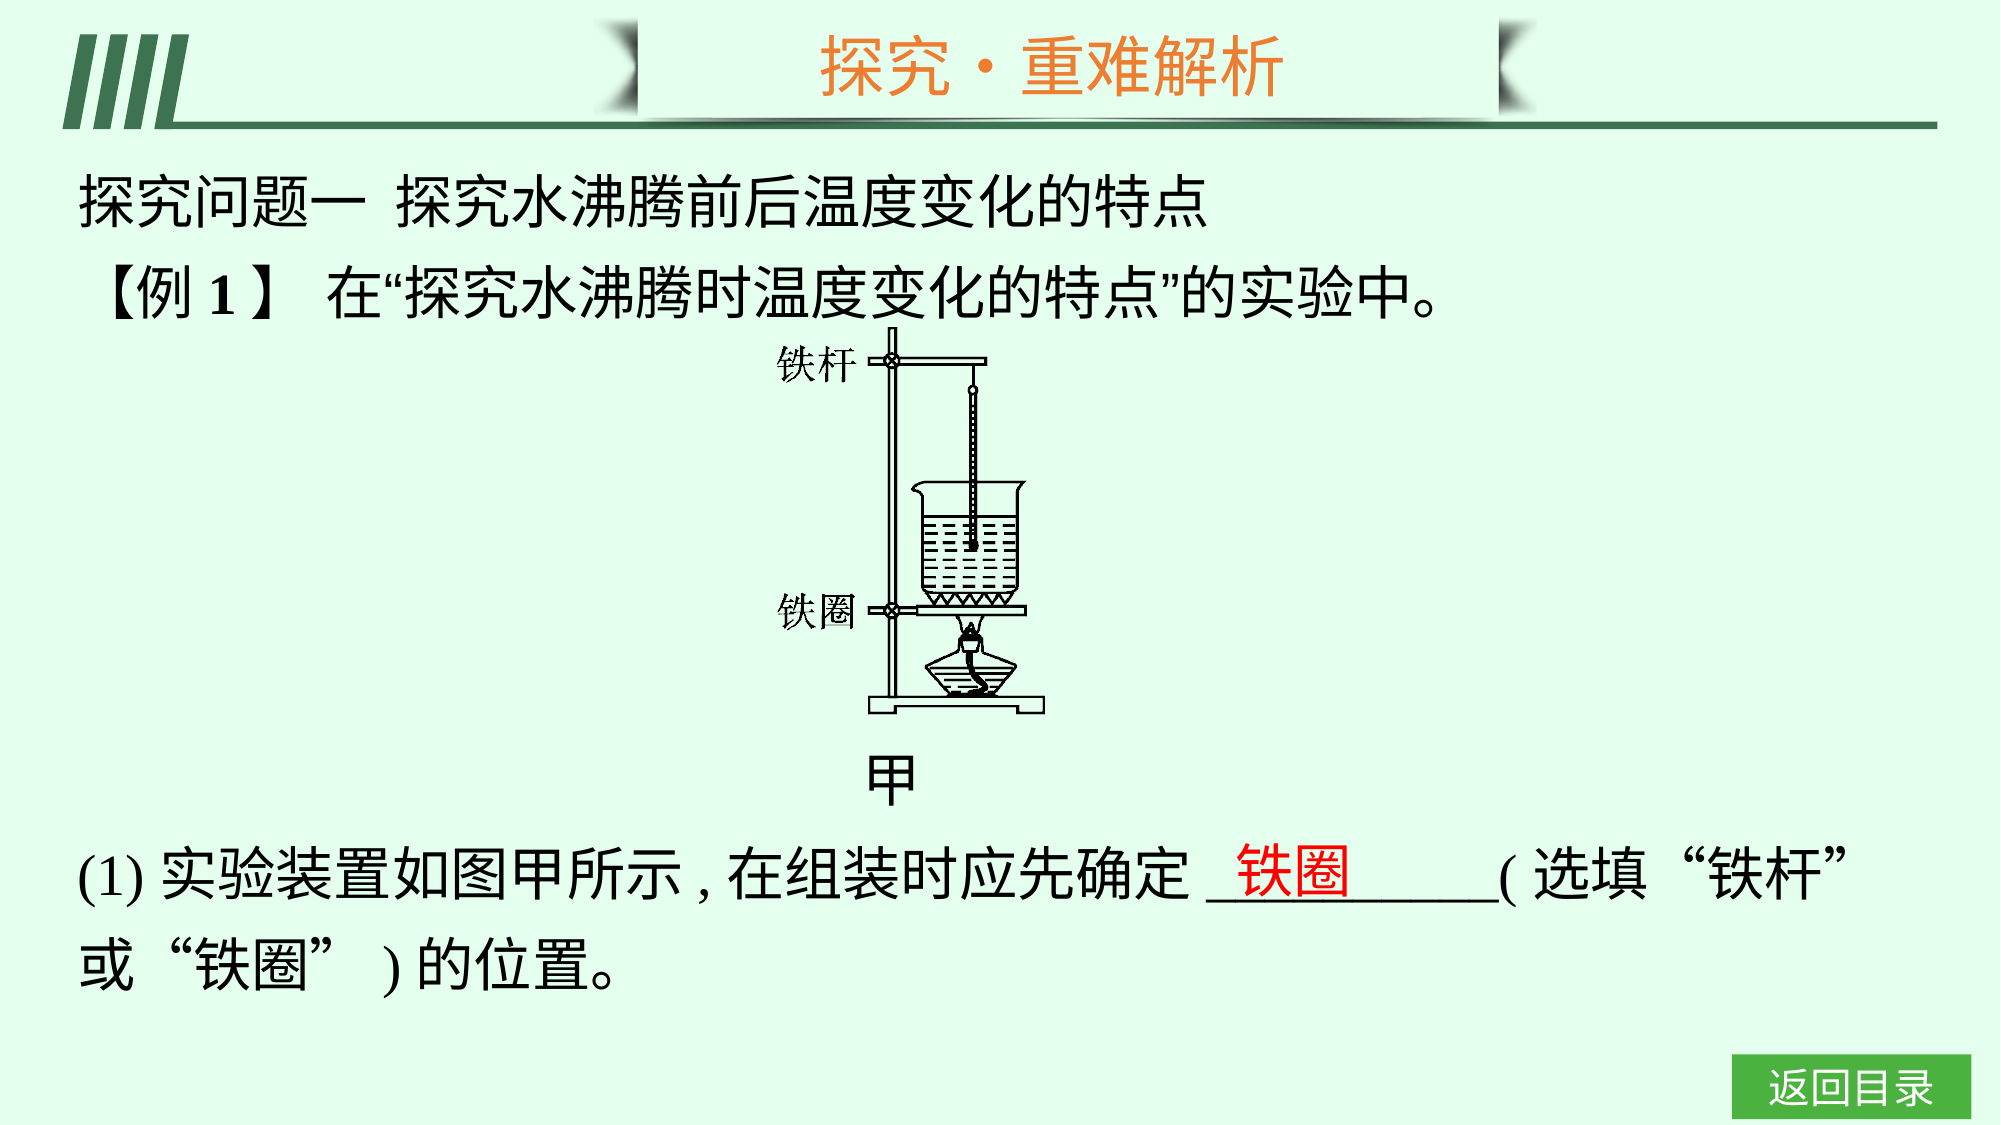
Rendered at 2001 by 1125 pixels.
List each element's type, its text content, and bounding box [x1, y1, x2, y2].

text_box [62, 34, 1938, 130]
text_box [772, 326, 1048, 809]
text_box (1)实验装置如图甲所示,在组装时应先确定__________(选填“铁杆”或“铁圈”)的位置。 [62, 808, 1938, 1006]
text_box 铁圈 [1220, 806, 1380, 912]
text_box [594, 16, 1537, 127]
text_box 探究问题一 探究水沸腾前后温度变化的特点 【例1】 在“探究水沸腾时温度变化的特点”的实验中。 [62, 137, 1938, 334]
